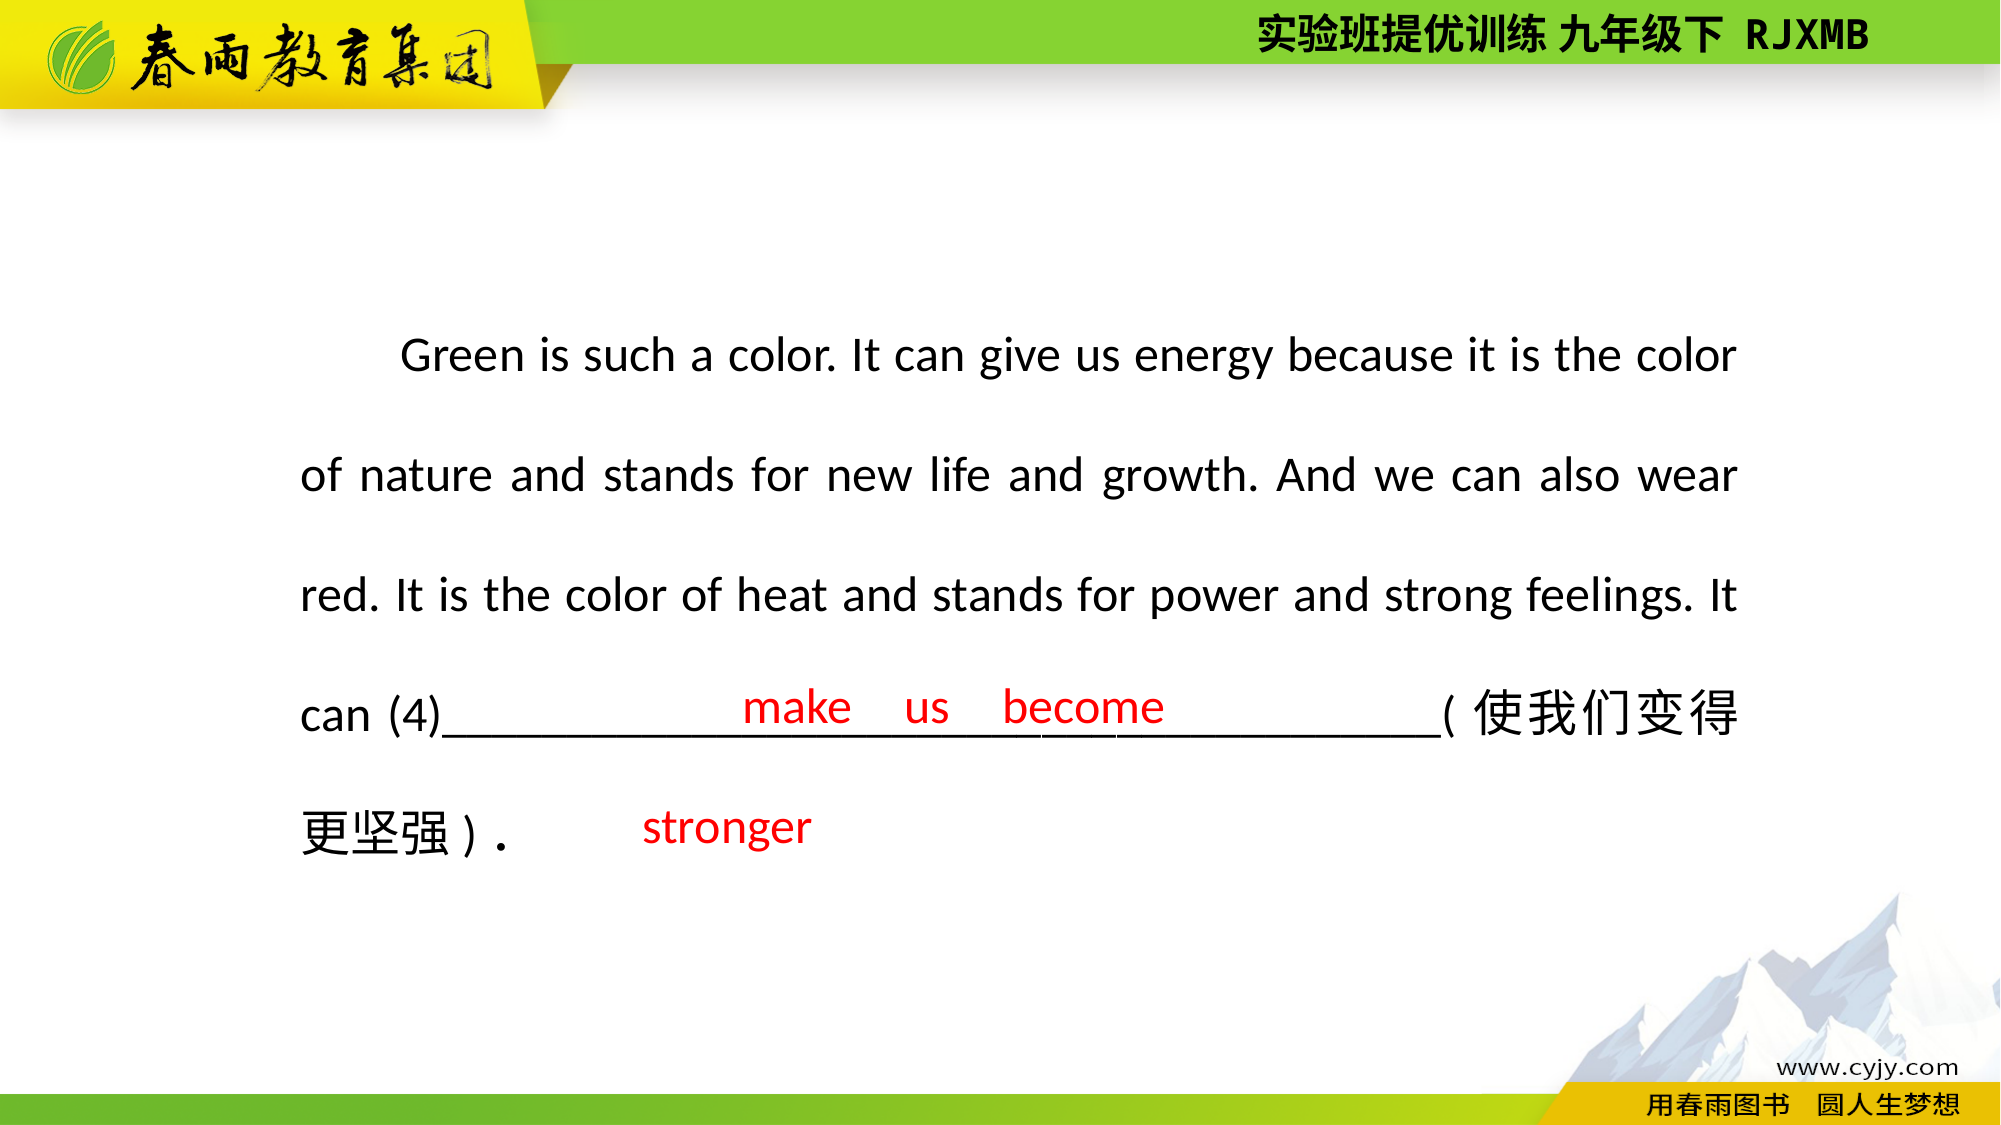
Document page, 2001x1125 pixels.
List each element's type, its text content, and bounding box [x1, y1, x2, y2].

text_box Green is such a color. It can give us energy because it is the color of nature and stands for new life and growth. And we can also wear red. It is the color of heat and stands for power and strong feelings. It can (4)________________________________________(使我们变得更坚强)． [286, 253, 1755, 869]
picture [0, 0, 2001, 1125]
text_box make us become stronger [627, 605, 1181, 741]
